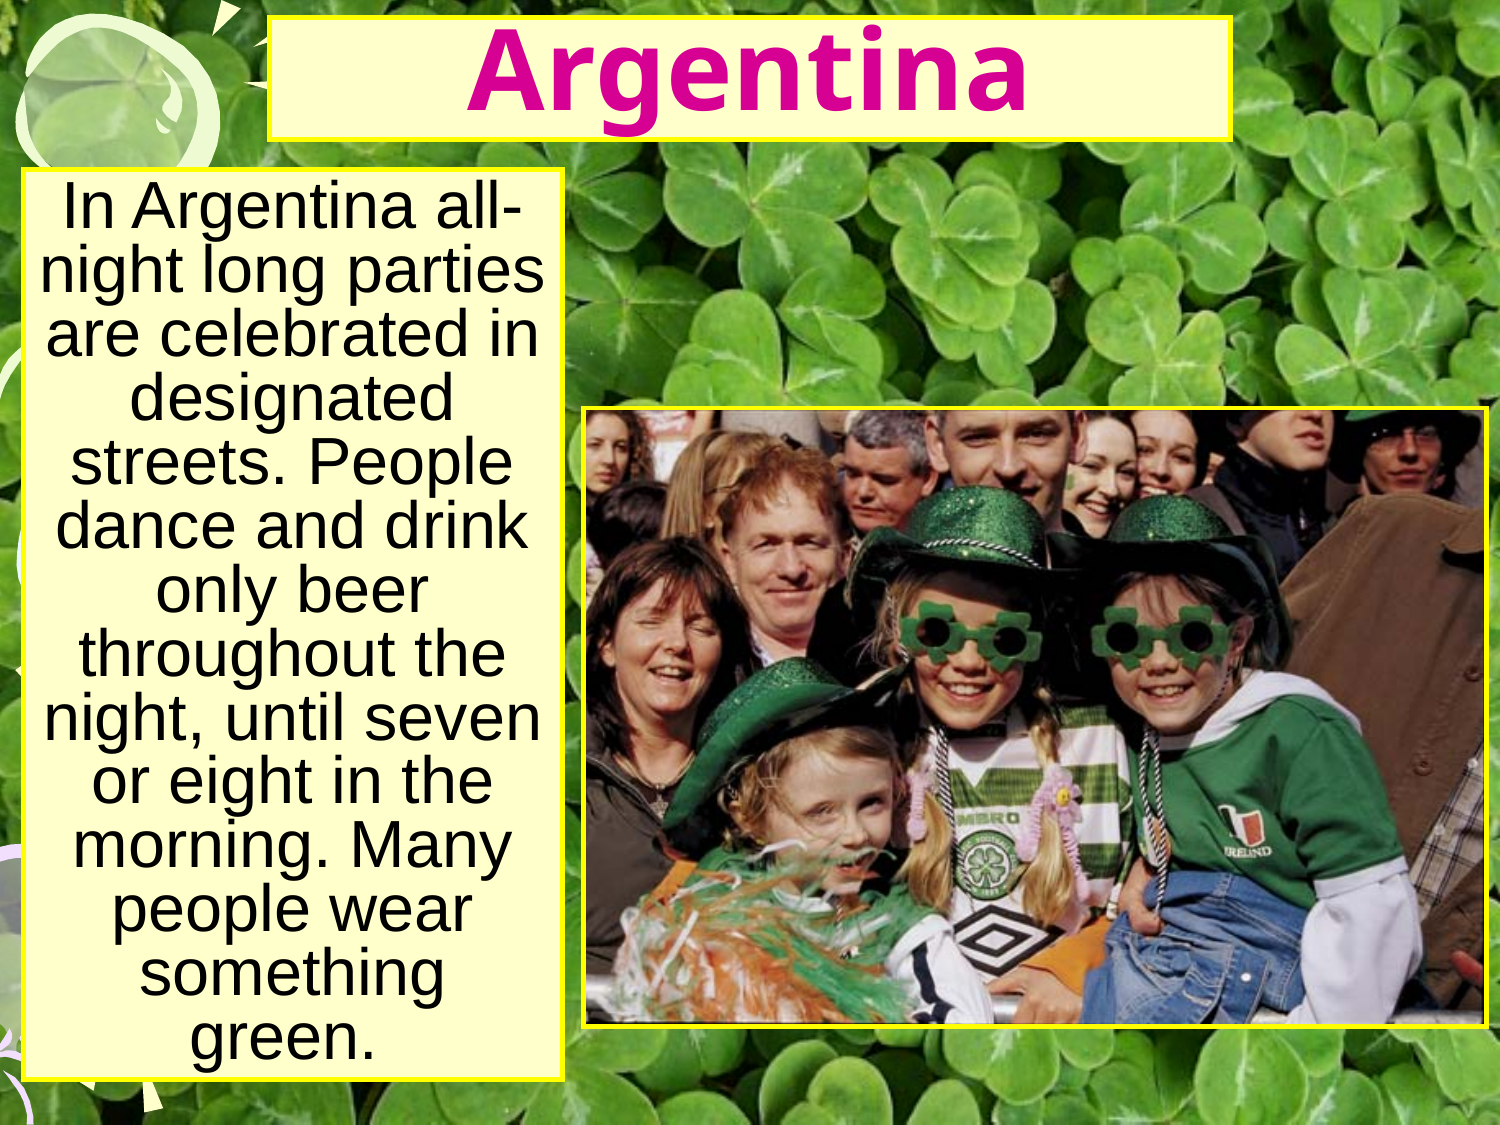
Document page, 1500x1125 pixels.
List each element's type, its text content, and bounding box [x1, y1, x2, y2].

picture [0, 360, 23, 846]
picture [0, 0, 1500, 1125]
text_box In Argentina all-night long parties are celebrated in designated streets. People dance and drink only beer throughout the night, until seven or eight in the morning. Many people wear something green. [23, 169, 563, 1080]
text_box Argentina [269, 17, 1231, 140]
picture [17, 1041, 21, 1052]
picture [0, 1025, 6, 1042]
